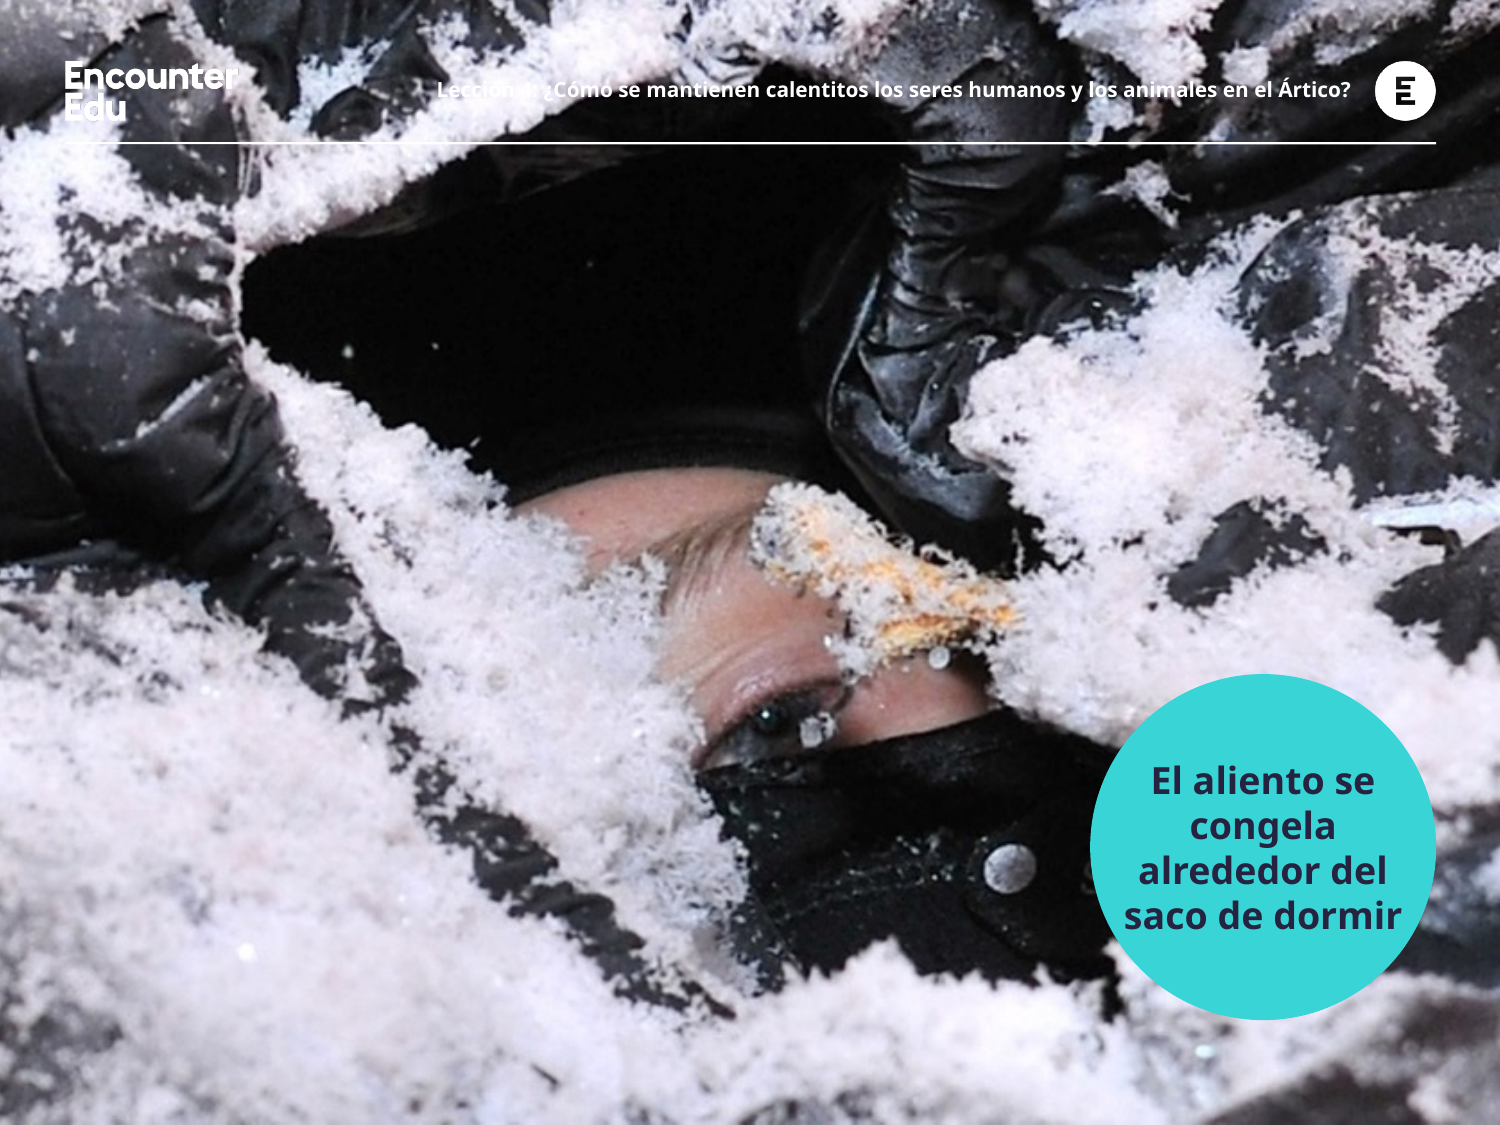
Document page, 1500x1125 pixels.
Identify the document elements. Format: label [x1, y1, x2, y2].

text_box [1089, 673, 1437, 1021]
picture [0, 0, 1500, 1125]
